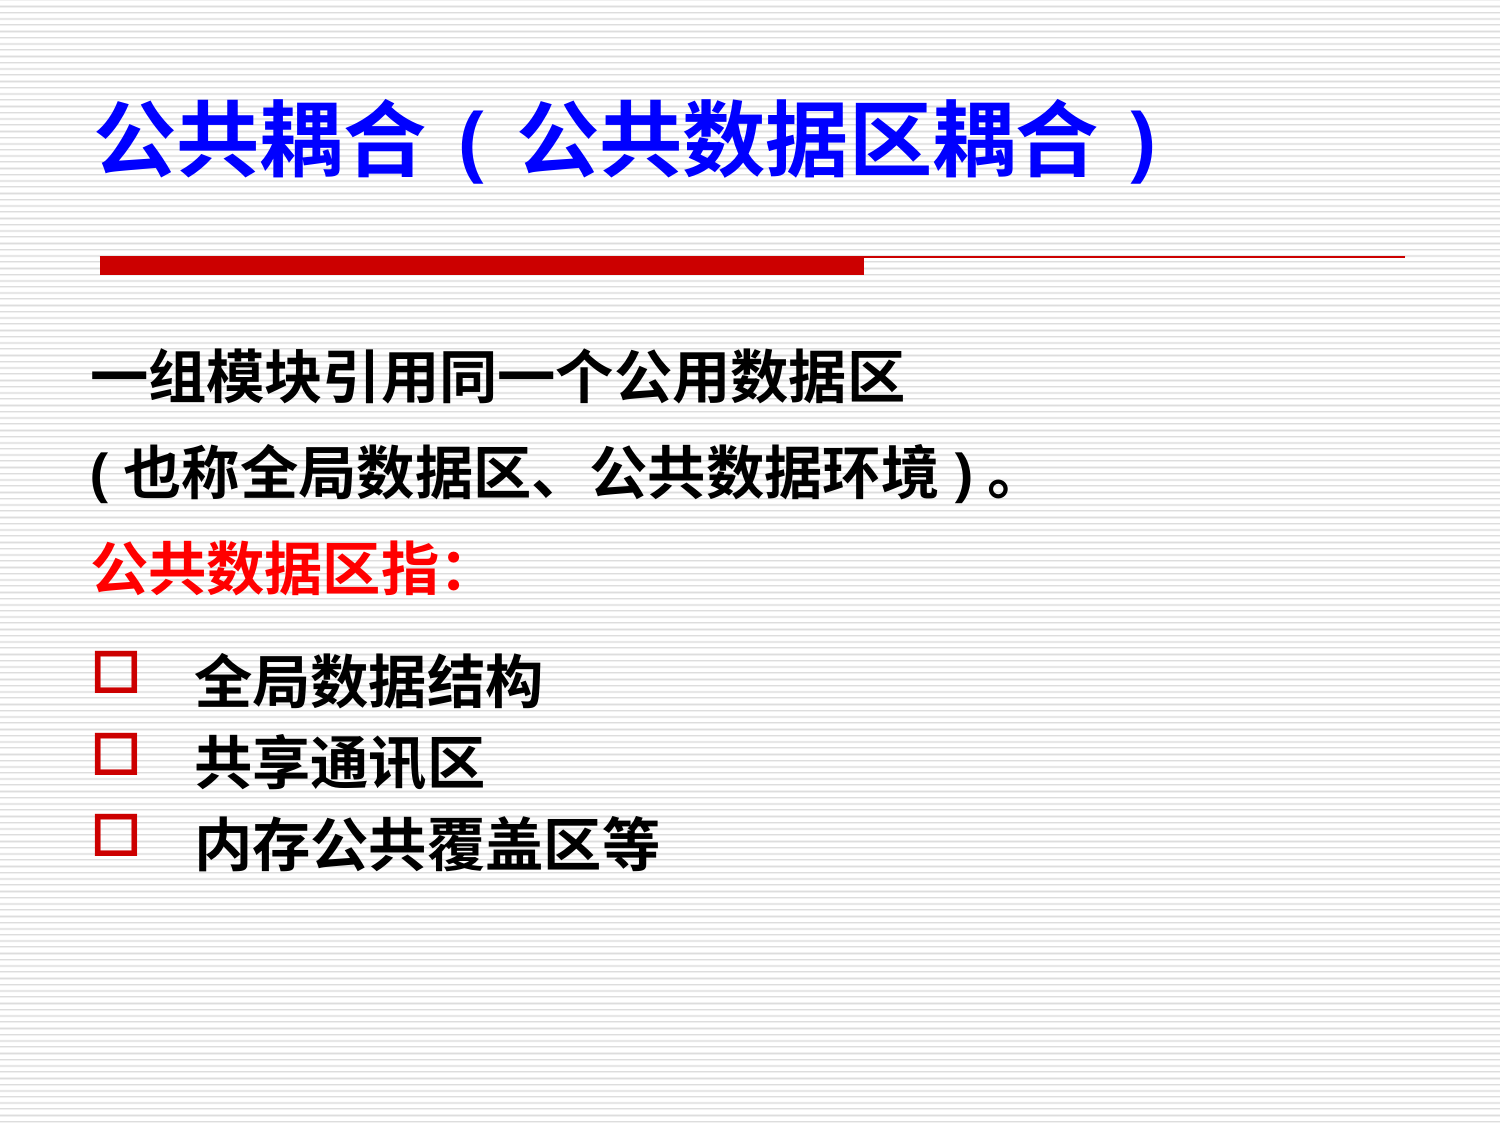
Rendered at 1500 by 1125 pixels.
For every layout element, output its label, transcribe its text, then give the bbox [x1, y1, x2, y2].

picture [0, 0, 1500, 1125]
text_box 公共耦合(公共数据区耦合) [78, 60, 1500, 214]
text_box 一组模块引用同一个公用数据区 (也称全局数据区、公共数据环境)。 公共数据区指： 全局数据结构 共享通讯区 内存公共覆盖区等 [74, 318, 1500, 1049]
